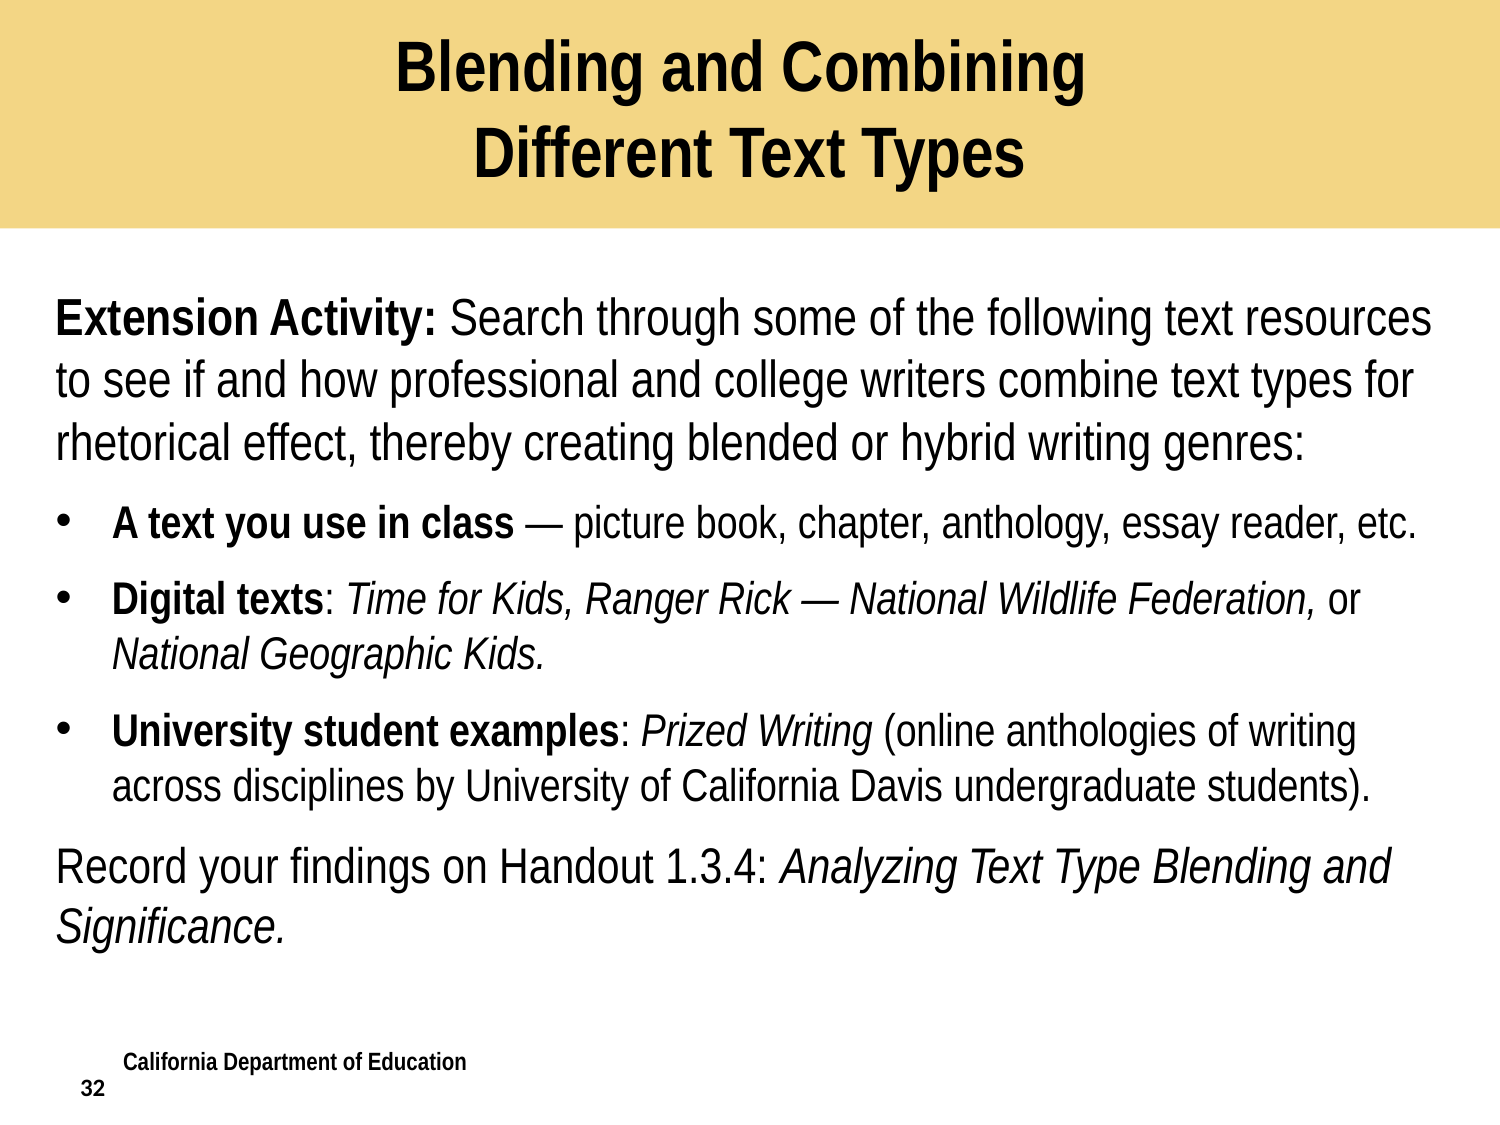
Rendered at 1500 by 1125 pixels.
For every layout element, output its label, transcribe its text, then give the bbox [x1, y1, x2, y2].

title Blending and Combining Different Text Types [0, 11, 1500, 200]
slide_number 32 [55, 1064, 121, 1124]
list Extension Activity: Search through some of the following text resources to see if and how professional and college writers combine text types for rhetorical effect, thereby creating blended or hybrid writing genres: A text you use in class — picture book, chapter, anthology, essay reader, etc. Digital texts: Time for Kids, Ranger Rick — National Wildlife Federation, or National Geographic Kids. University student examples: Prized Writing (online anthologies of writing across disciplines by University of California Davis undergraduate students). Record your findings on Handout 1.3.4: Analyzing Text Type Blending and Significance. [40, 275, 1460, 1067]
footer California Department of Education [96, 1010, 699, 1100]
